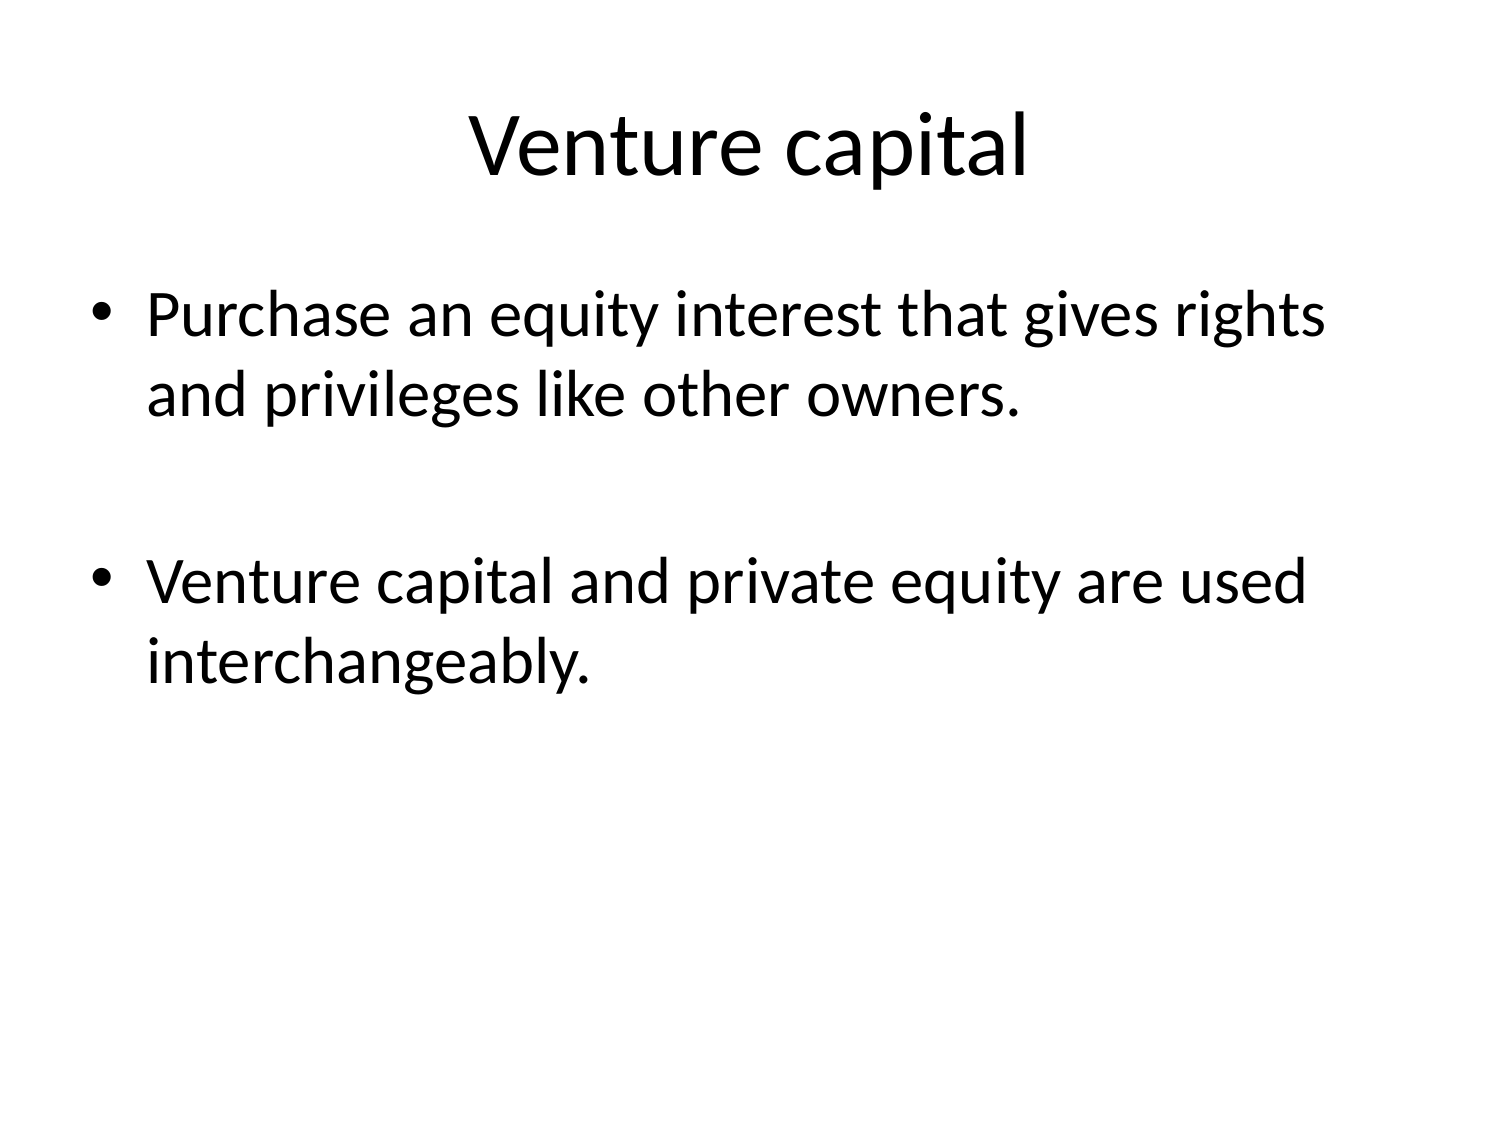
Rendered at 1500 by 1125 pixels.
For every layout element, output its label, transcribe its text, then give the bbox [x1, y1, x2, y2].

title Venture capital [75, 45, 1425, 233]
list Purchase an equity interest that gives rights and privileges like other owners. Venture capital and private equity are used interchangeably. [75, 262, 1425, 1005]
